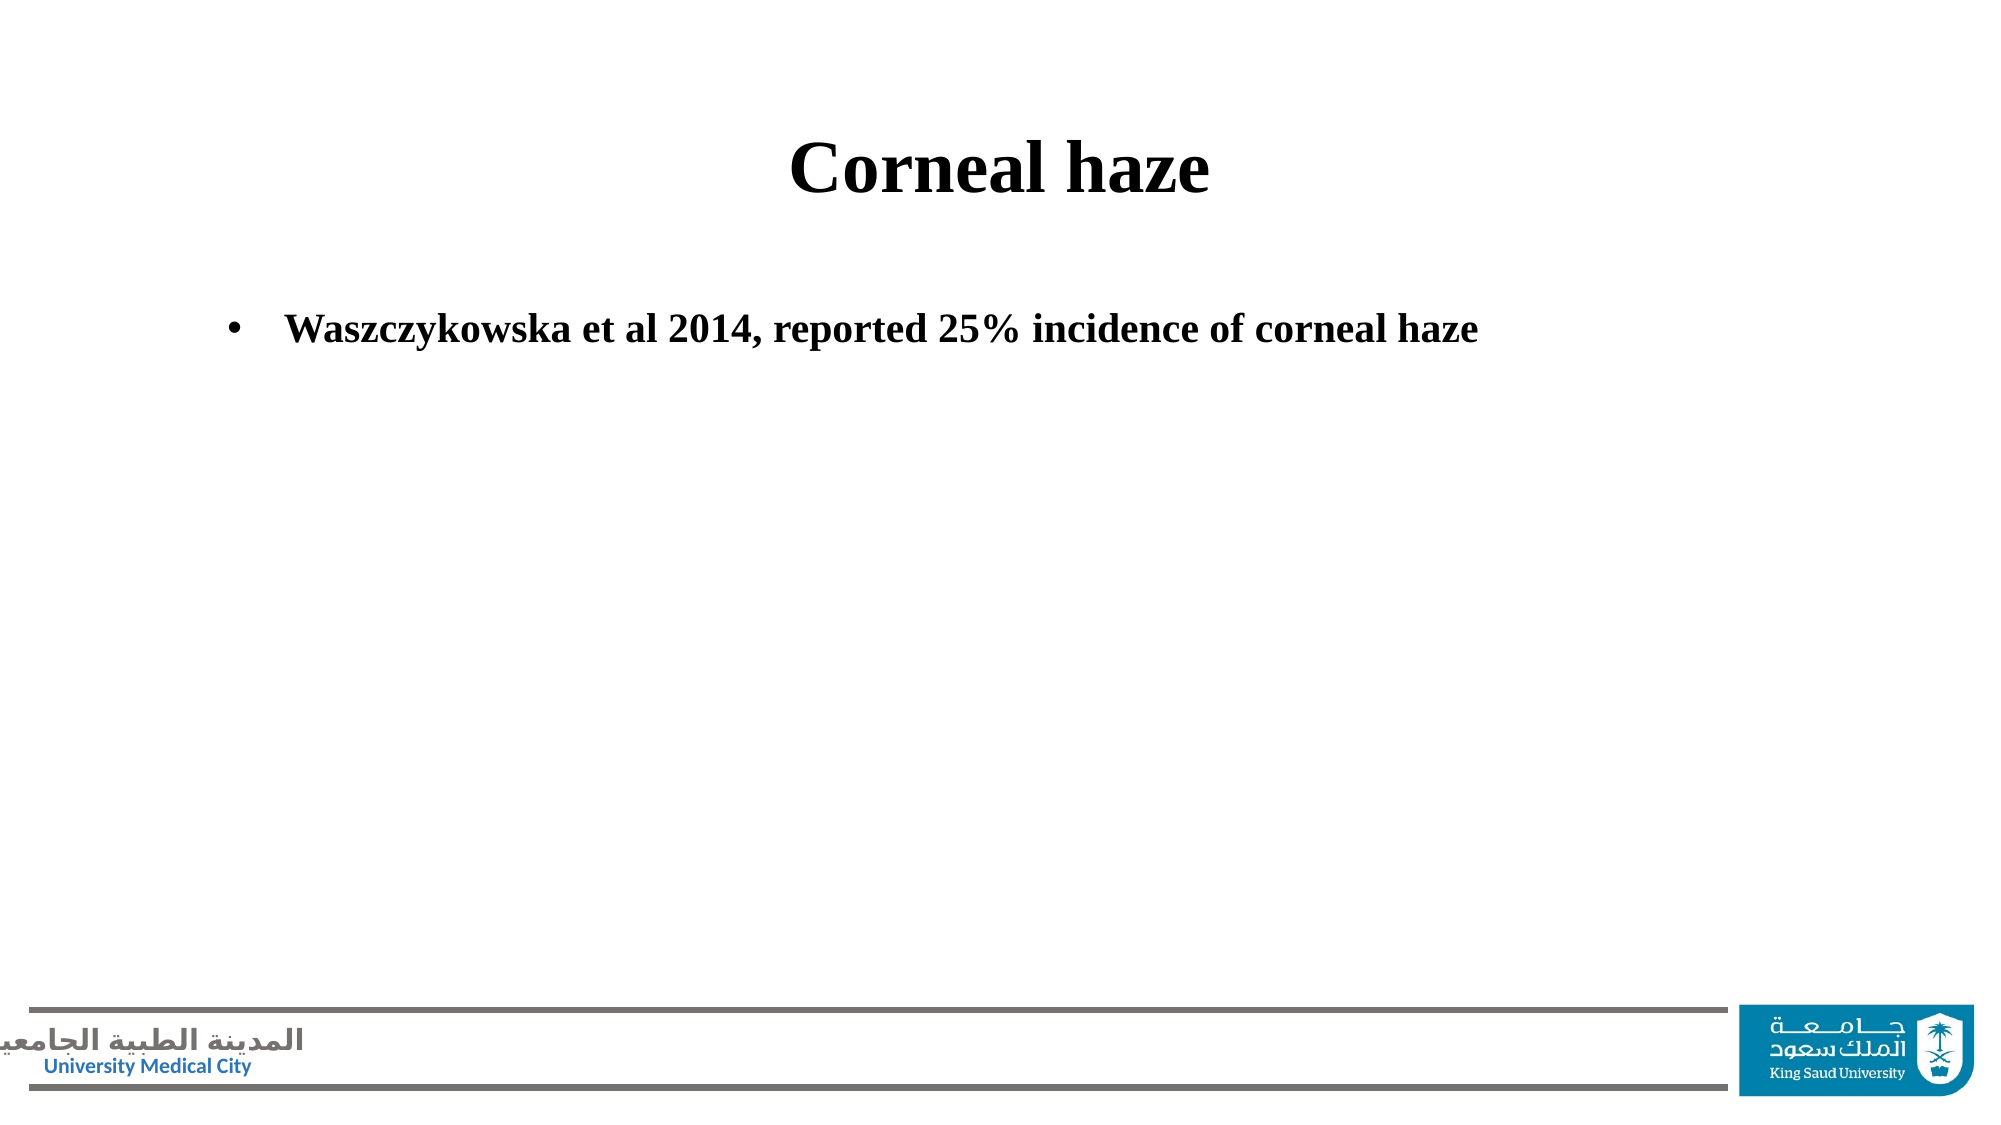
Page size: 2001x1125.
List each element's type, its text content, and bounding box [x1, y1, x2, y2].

text_box University Medical City [0, 1044, 331, 1086]
title Corneal haze [137, 59, 1863, 278]
picture [1737, 1002, 1976, 1099]
text_box المدينة الطبية الجامعية [0, 1014, 331, 1044]
list Waszczykowska et al 2014, reported 25% incidence of corneal haze [137, 299, 1863, 1014]
